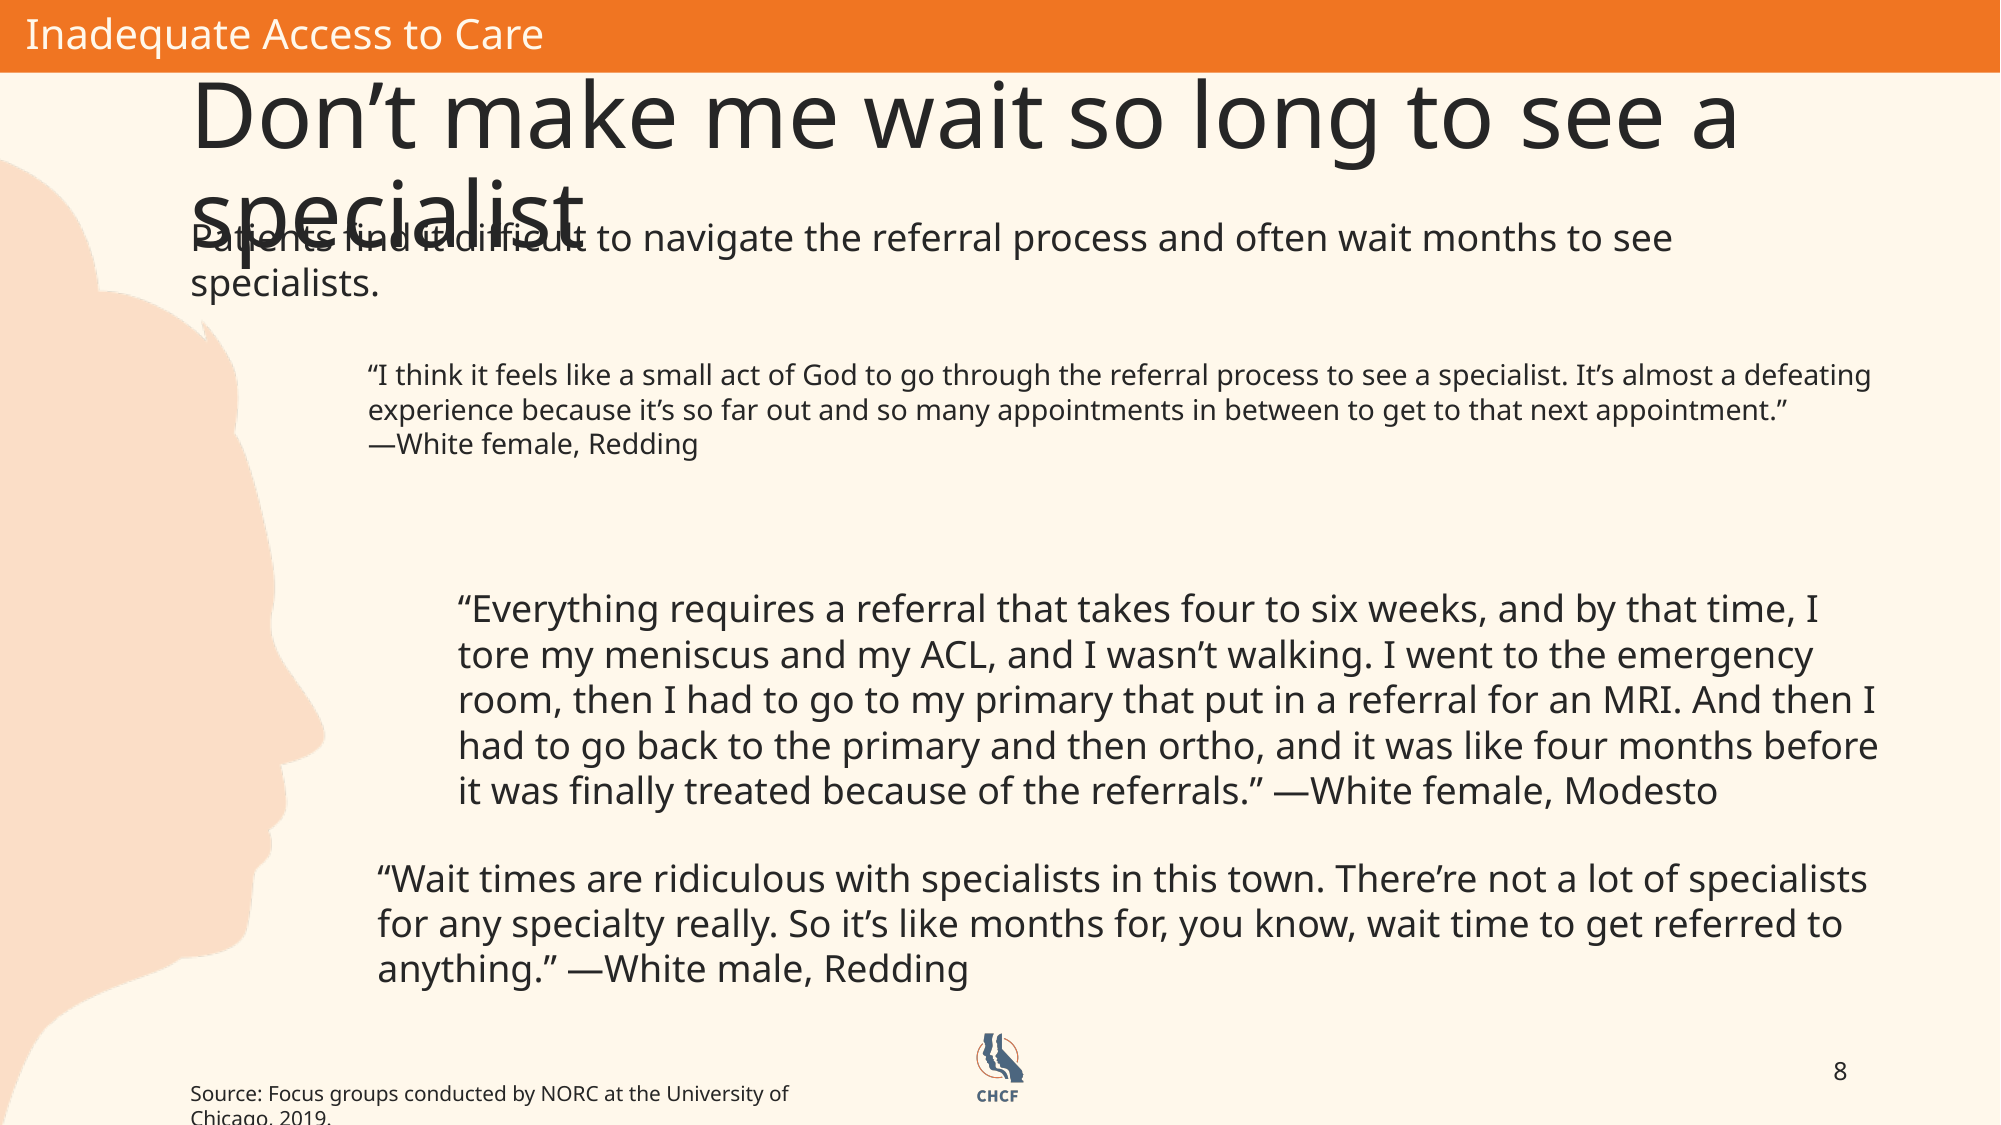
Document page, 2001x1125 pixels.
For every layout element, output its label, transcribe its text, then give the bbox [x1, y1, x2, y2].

picture [951, 1009, 1049, 1125]
title Don’t make me wait so long to see a specialist [175, 73, 1863, 278]
list “I think it feels like a small act of God to go through the referral process to see a specialist. It’s almost a defeating experience because it’s so far out and so many appointments in between to get to that next appointment.” —White female, Redding [352, 349, 1899, 502]
text_box “Everything requires a referral that takes four to six weeks, and by that time, I tore my meniscus and my ACL, and I wasn’t walking. I went to the emergency room, then I had to go to my primary that put in a referral for an MRI. And then I had to go back to the primary and then ortho, and it was like four months before it was finally treated because of the referrals.” —White female, Modesto [442, 577, 1904, 728]
text_box Source: Focus groups conducted by NORC at the University of Chicago, 2019. [175, 1072, 849, 1125]
slide_number 8 [1412, 1042, 1863, 1103]
picture [0, 134, 607, 1125]
text_box Patients find it difficult to navigate the referral process and often wait months to see specialists. [175, 206, 1839, 311]
text_box “Wait times are ridiculous with specialists in this town. There’re not a lot of specialists for any specialty really. So it’s like months for, you know, wait time to get referred to anything.” —White male, Redding [362, 846, 1907, 1011]
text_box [0, 0, 2000, 73]
